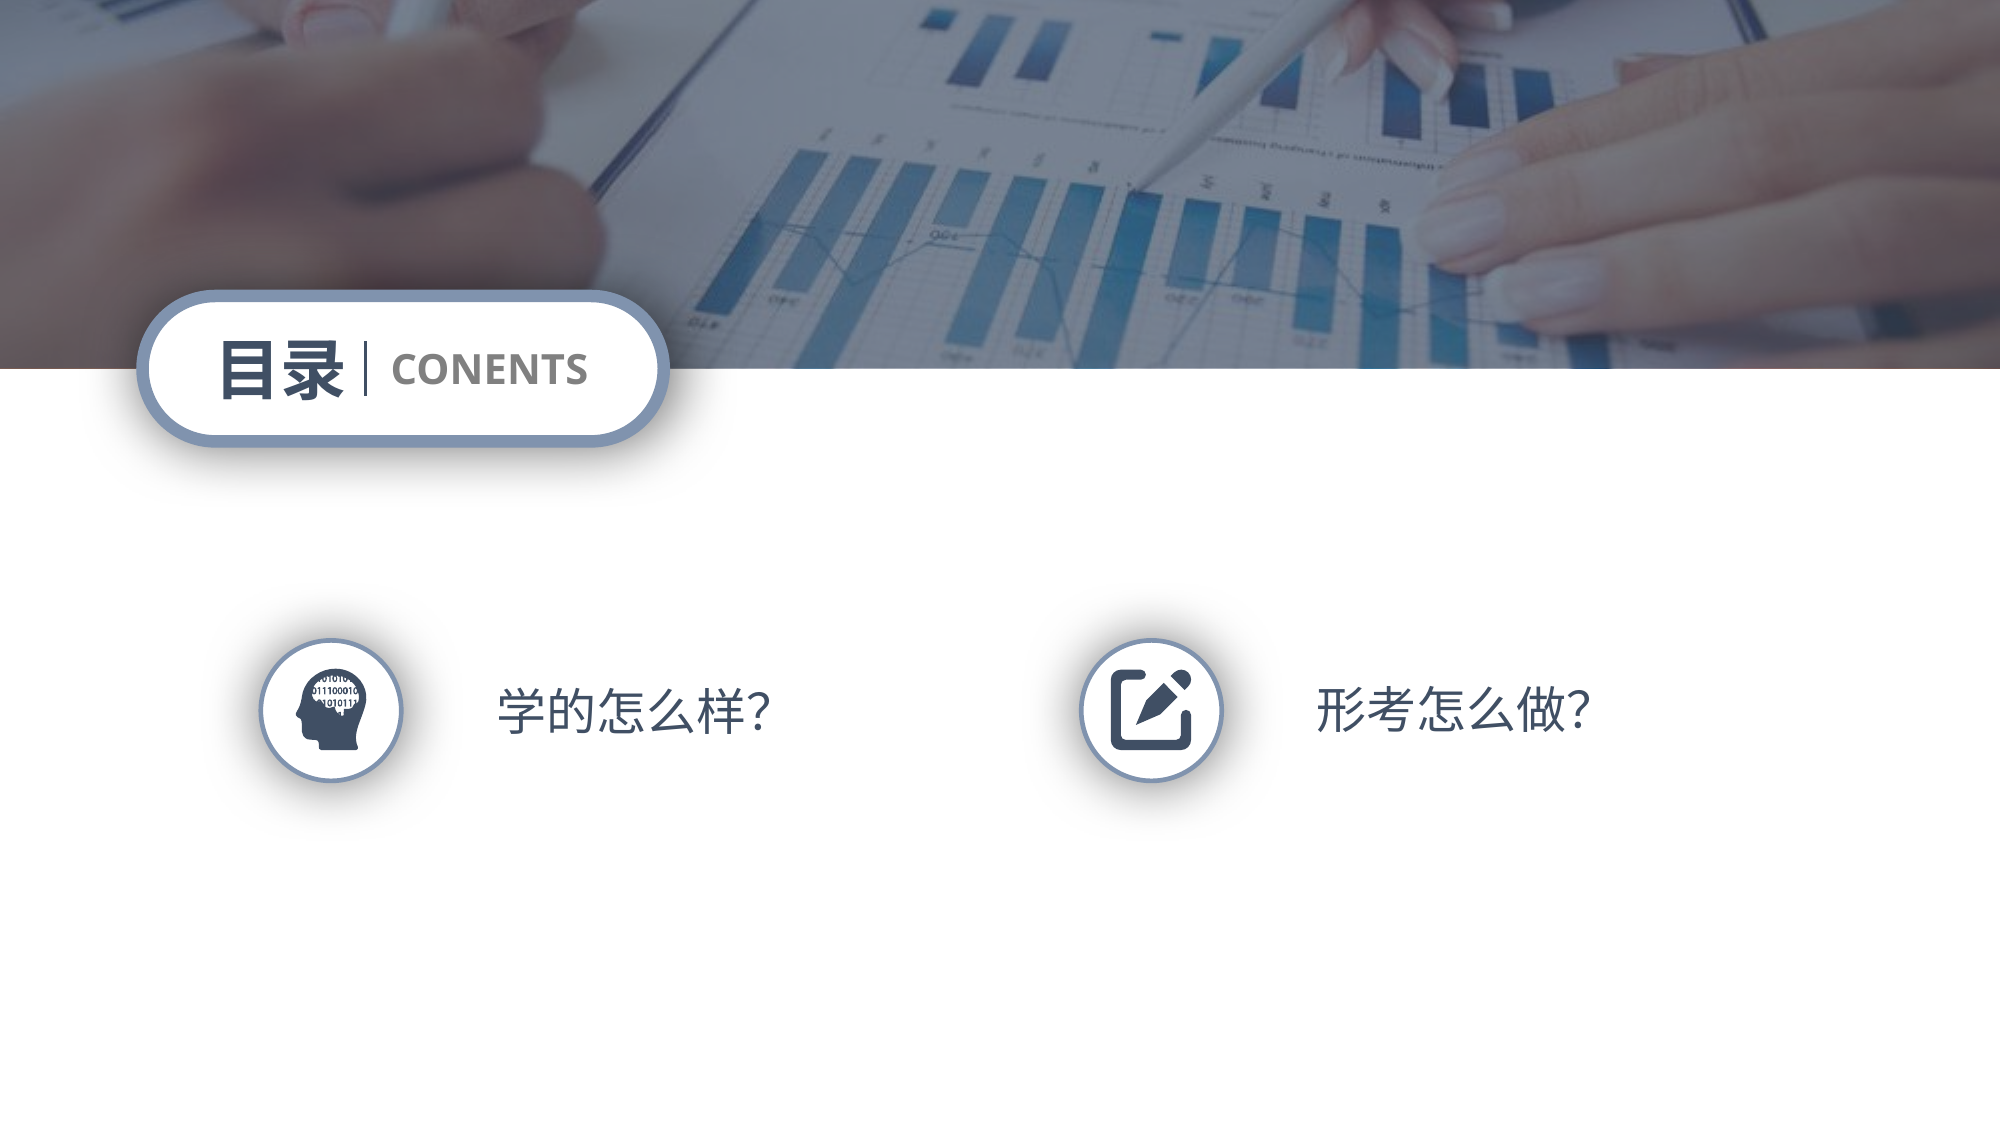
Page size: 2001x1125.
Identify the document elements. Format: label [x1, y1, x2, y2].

text_box [1081, 640, 1634, 781]
text_box [142, 295, 664, 442]
text_box [260, 640, 814, 781]
picture [0, 0, 2000, 369]
